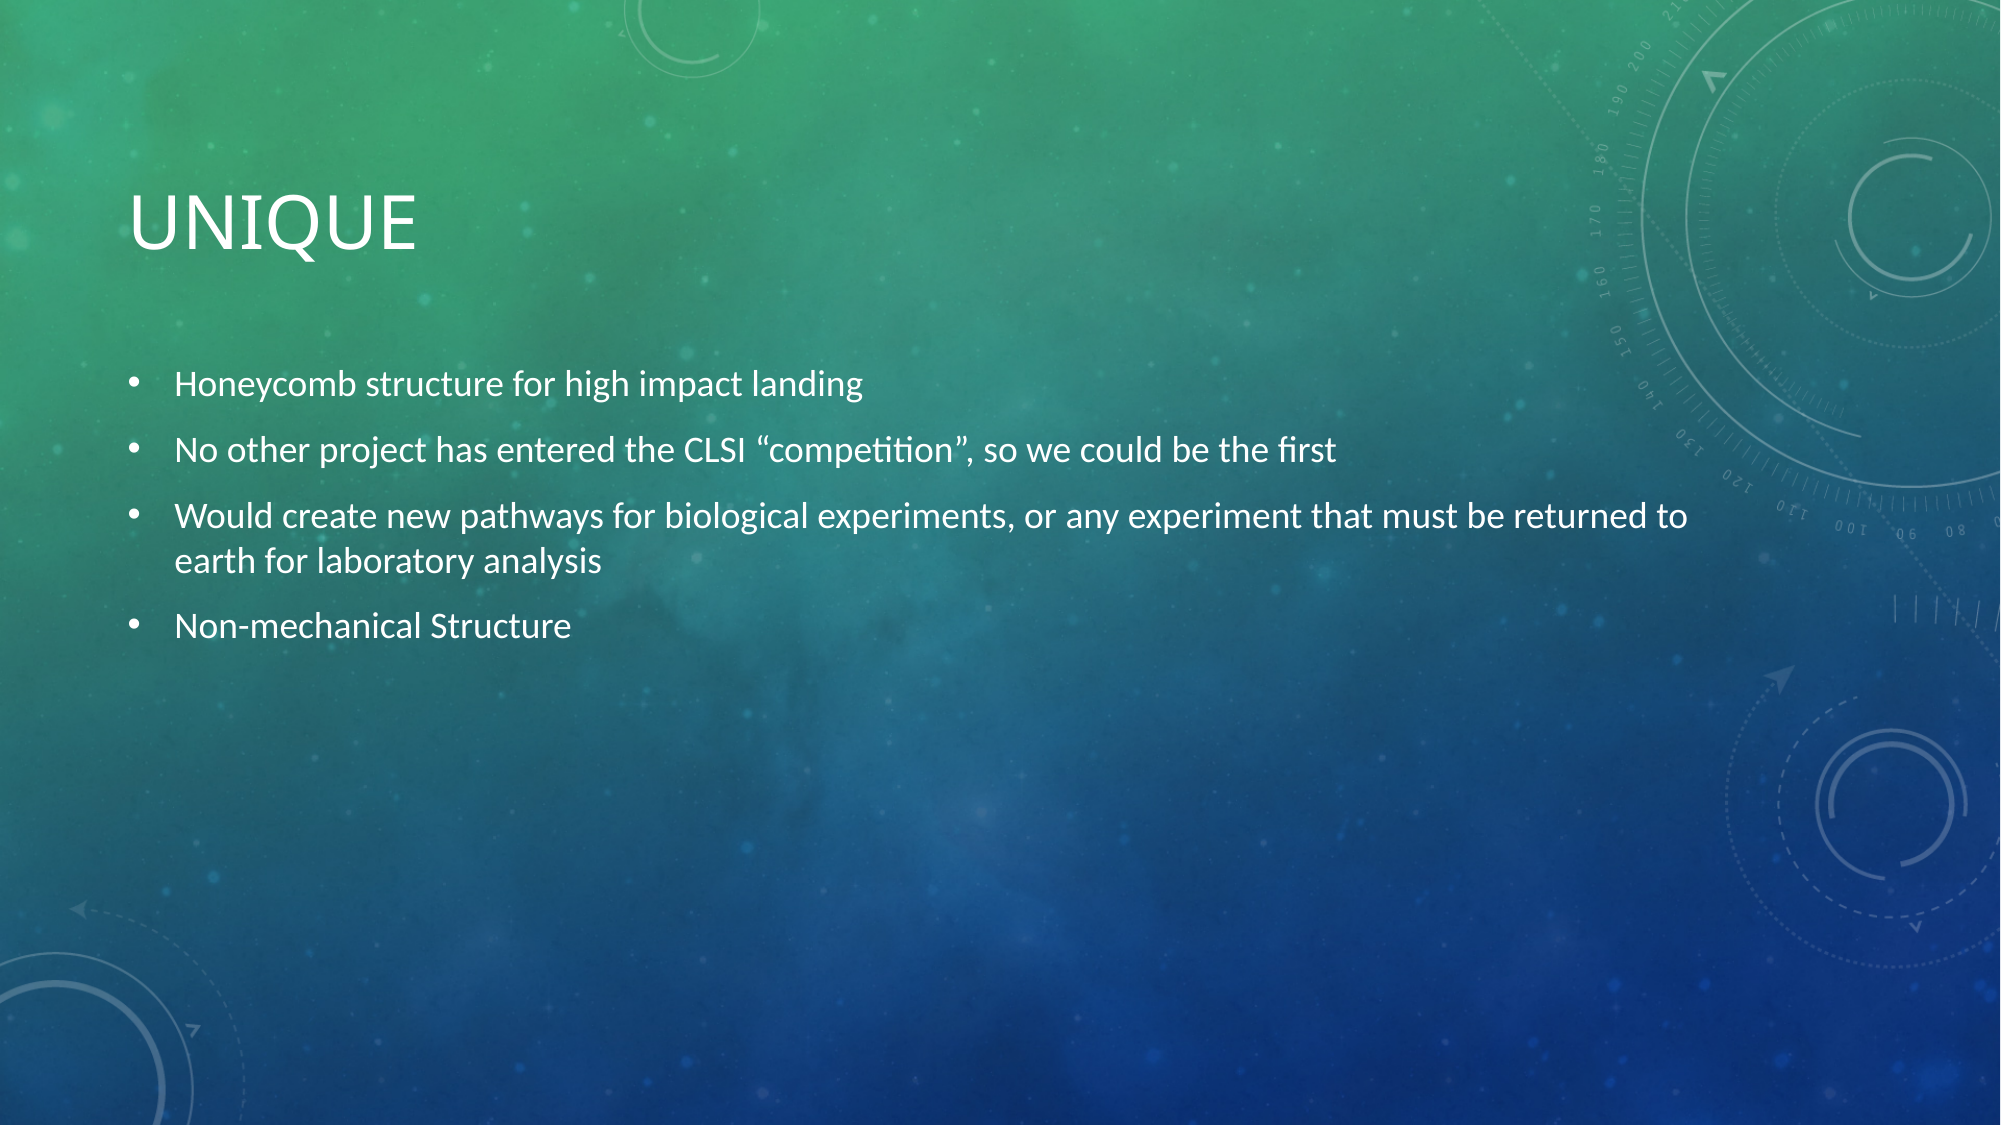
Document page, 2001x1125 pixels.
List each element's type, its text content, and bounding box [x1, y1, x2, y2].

picture [0, 0, 2001, 1125]
list Honeycomb structure for high impact landing No other project has entered the CLSI “competition”, so we could be the first Would create new pathways for biological experiments, or any experiment that must be returned to earth for laboratory analysis Non-mechanical Structure [112, 351, 1775, 950]
title Unique [112, 99, 1775, 339]
